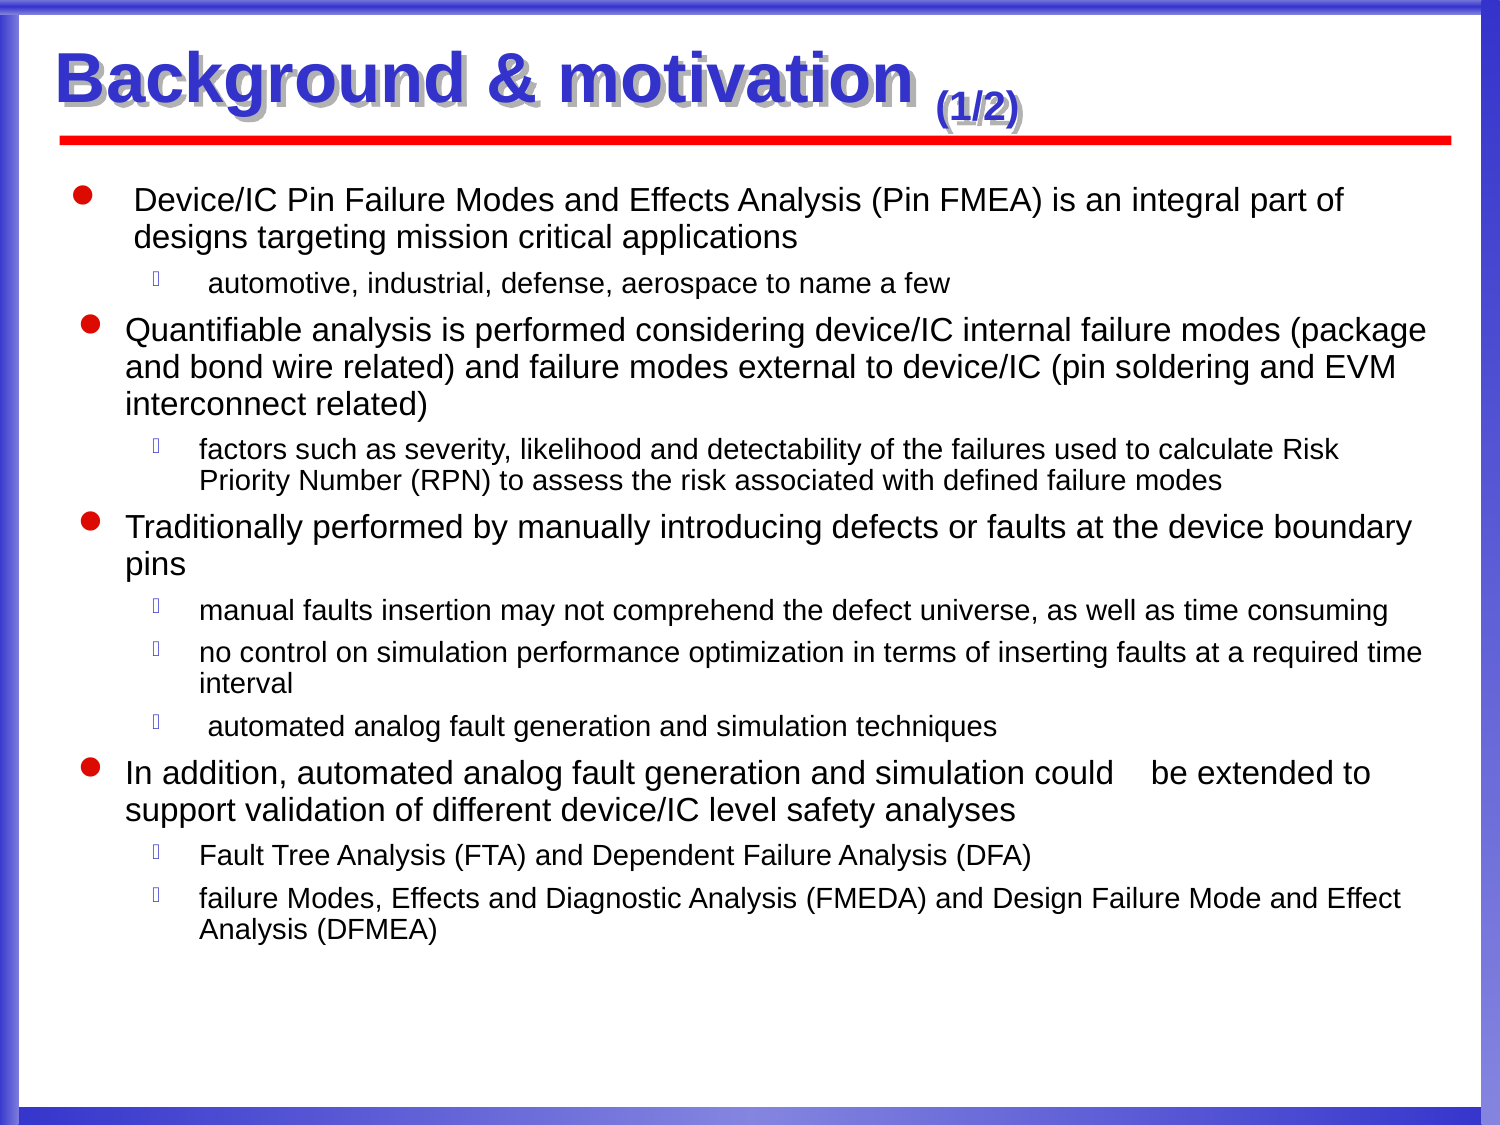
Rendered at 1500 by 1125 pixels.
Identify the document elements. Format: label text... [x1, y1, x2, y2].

title Background & motivation (1/2) [54, 21, 1450, 134]
list Device/IC Pin Failure Modes and Effects Analysis (Pin FMEA) is an integral part of designs targeting mission critical applications automotive, industrial, defense, aerospace to name a few Quantifiable analysis is performed considering device/IC internal failure modes (package and bond wire related) and failure modes external to device/IC (pin soldering and EVM interconnect related) factors such as severity, likelihood and detectability of the failures used to calculate Risk Priority Number (RPN) to assess the risk associated with defined failure modes Traditionally performed by manually introducing defects or faults at the device boundary pins manual faults insertion may not comprehend the defect universe, as well as time consuming no control on simulation performance optimization in terms of inserting faults at a required time interval automated analog fault generation and simulation techniques In addition, automated analog fault generation and simulation could be extended to support validation of different device/IC level safety analyses Fault Tree Analysis (FTA) and Dependent Failure Analysis (DFA) failure Modes, Effects and Diagnostic Analysis (FMEDA) and Design Failure Mode and Effect Analysis (DFMEA) [55, 174, 1445, 945]
